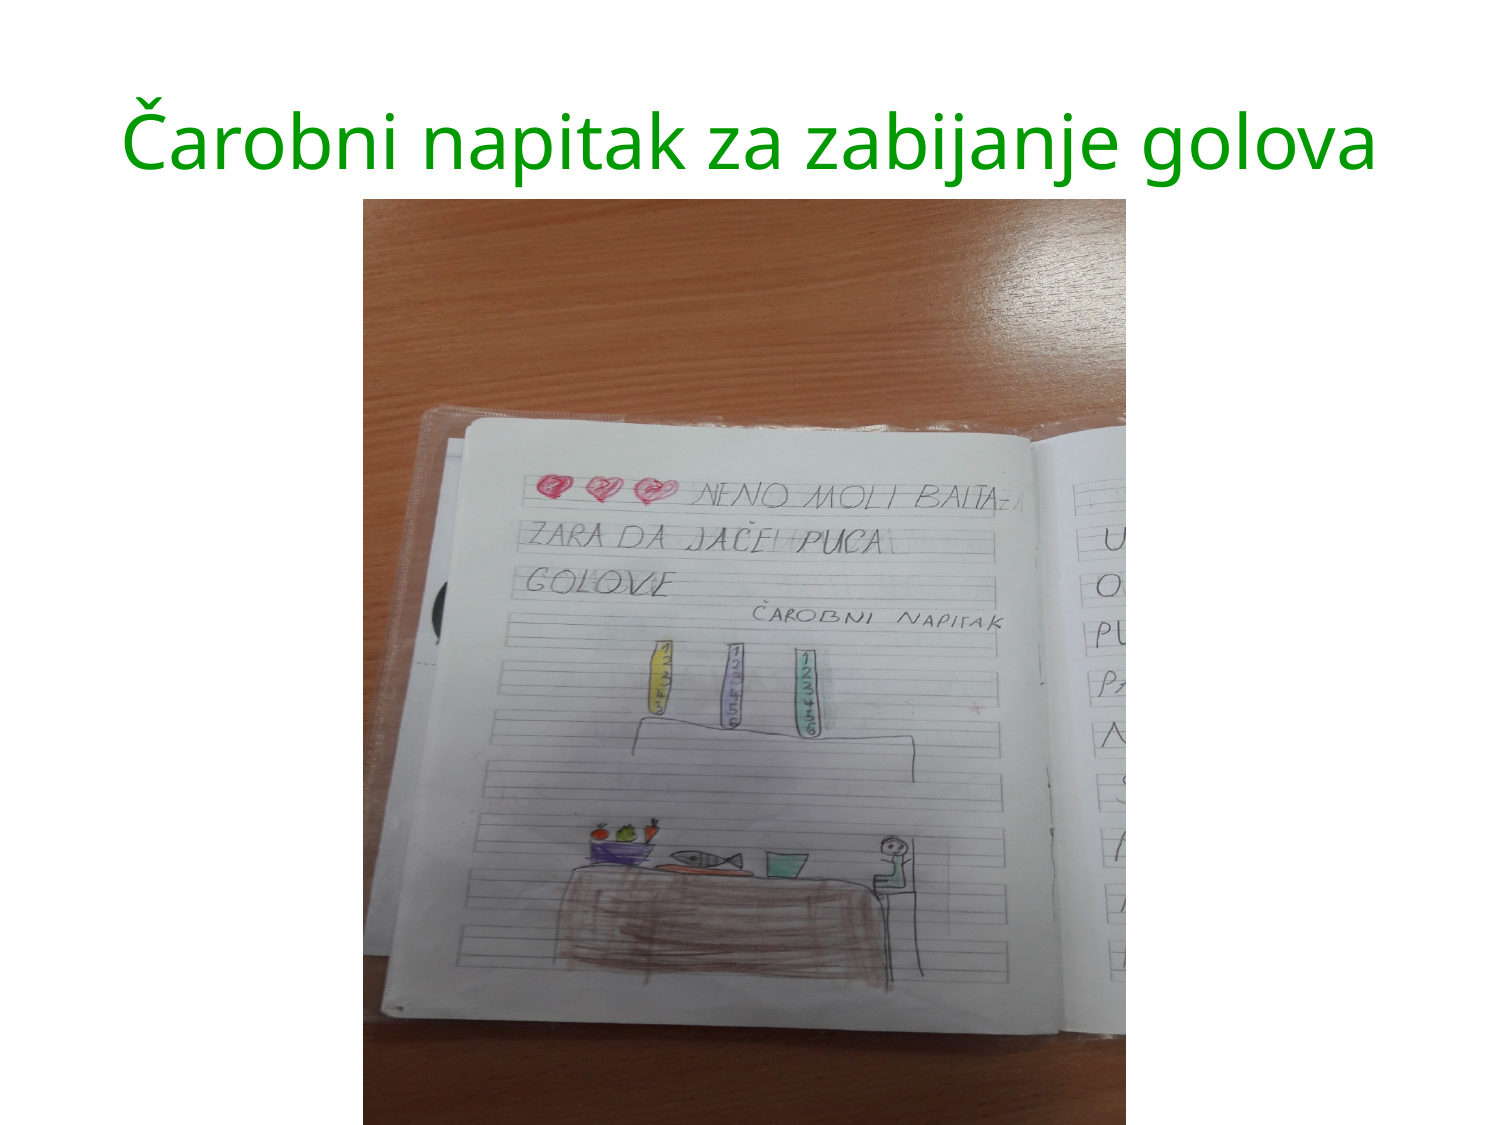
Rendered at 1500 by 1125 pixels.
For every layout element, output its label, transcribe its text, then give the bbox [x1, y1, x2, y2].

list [363, 198, 1126, 1125]
title Čarobni napitak za zabijanje golova [75, 45, 1425, 233]
